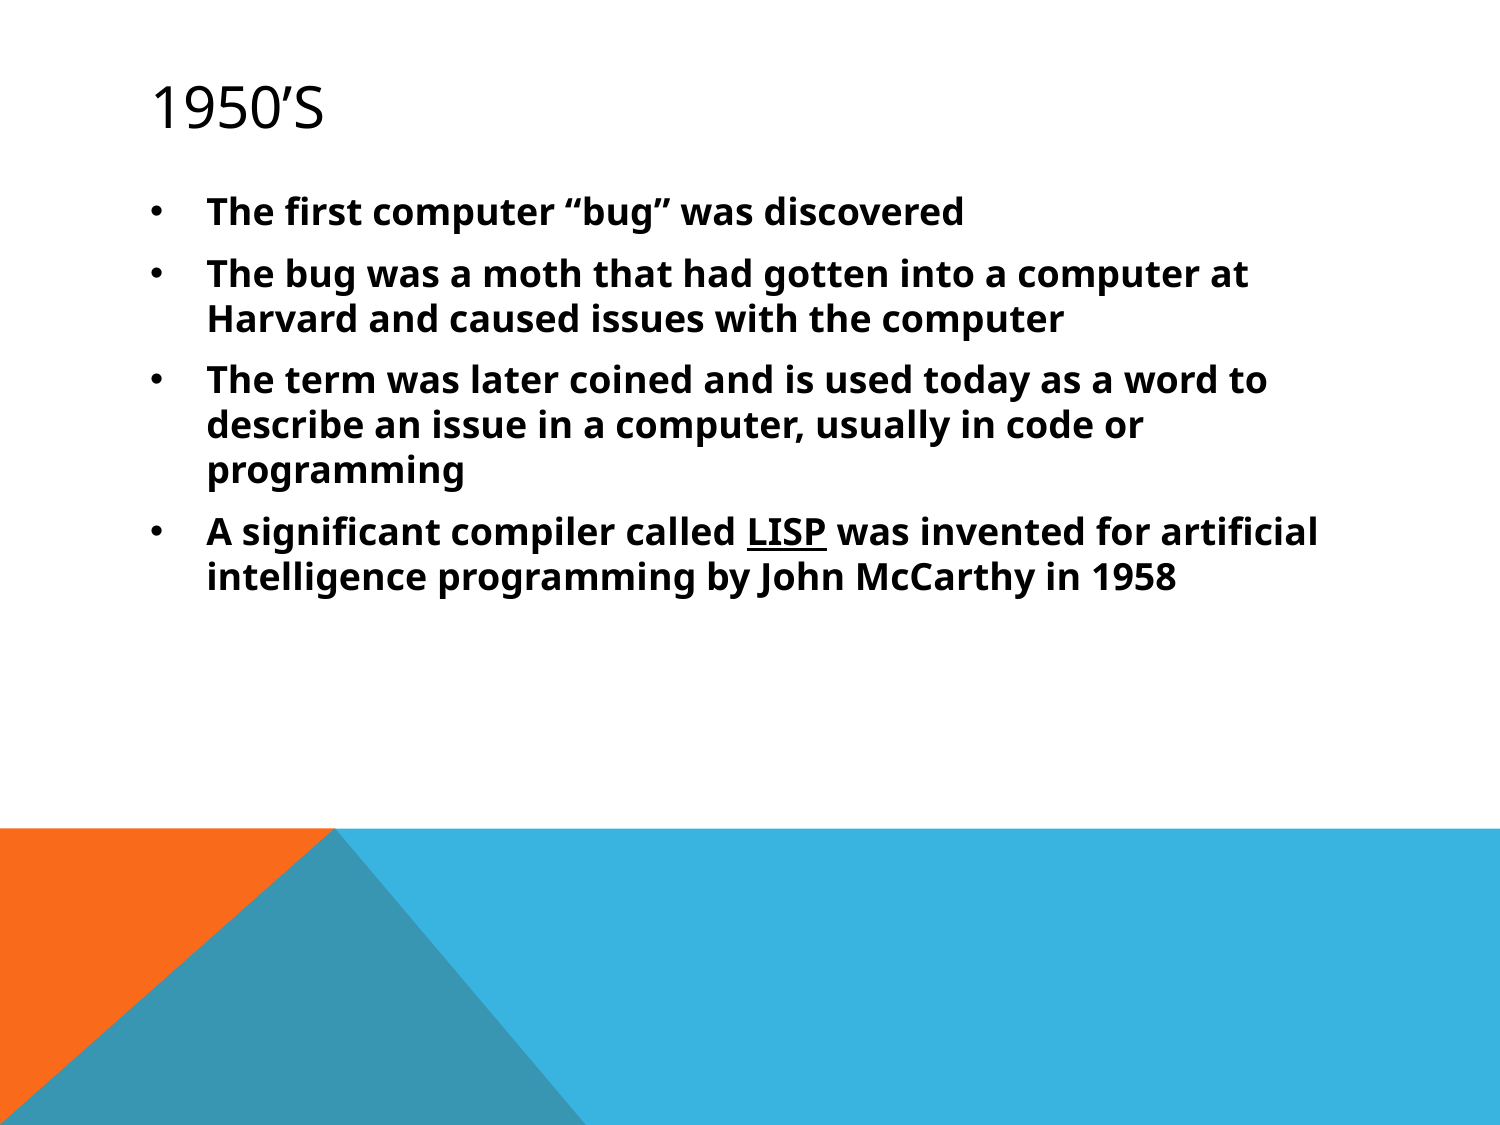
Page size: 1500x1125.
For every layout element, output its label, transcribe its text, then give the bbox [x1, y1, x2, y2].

list The first computer “bug” was discovered The bug was a moth that had gotten into a computer at Harvard and caused issues with the computer The term was later coined and is used today as a word to describe an issue in a computer, usually in code or programming A significant compiler called LISP was invented for artificial intelligence programming by John McCarthy in 1958 [135, 180, 1369, 768]
title 1950’s [135, 60, 1369, 150]
